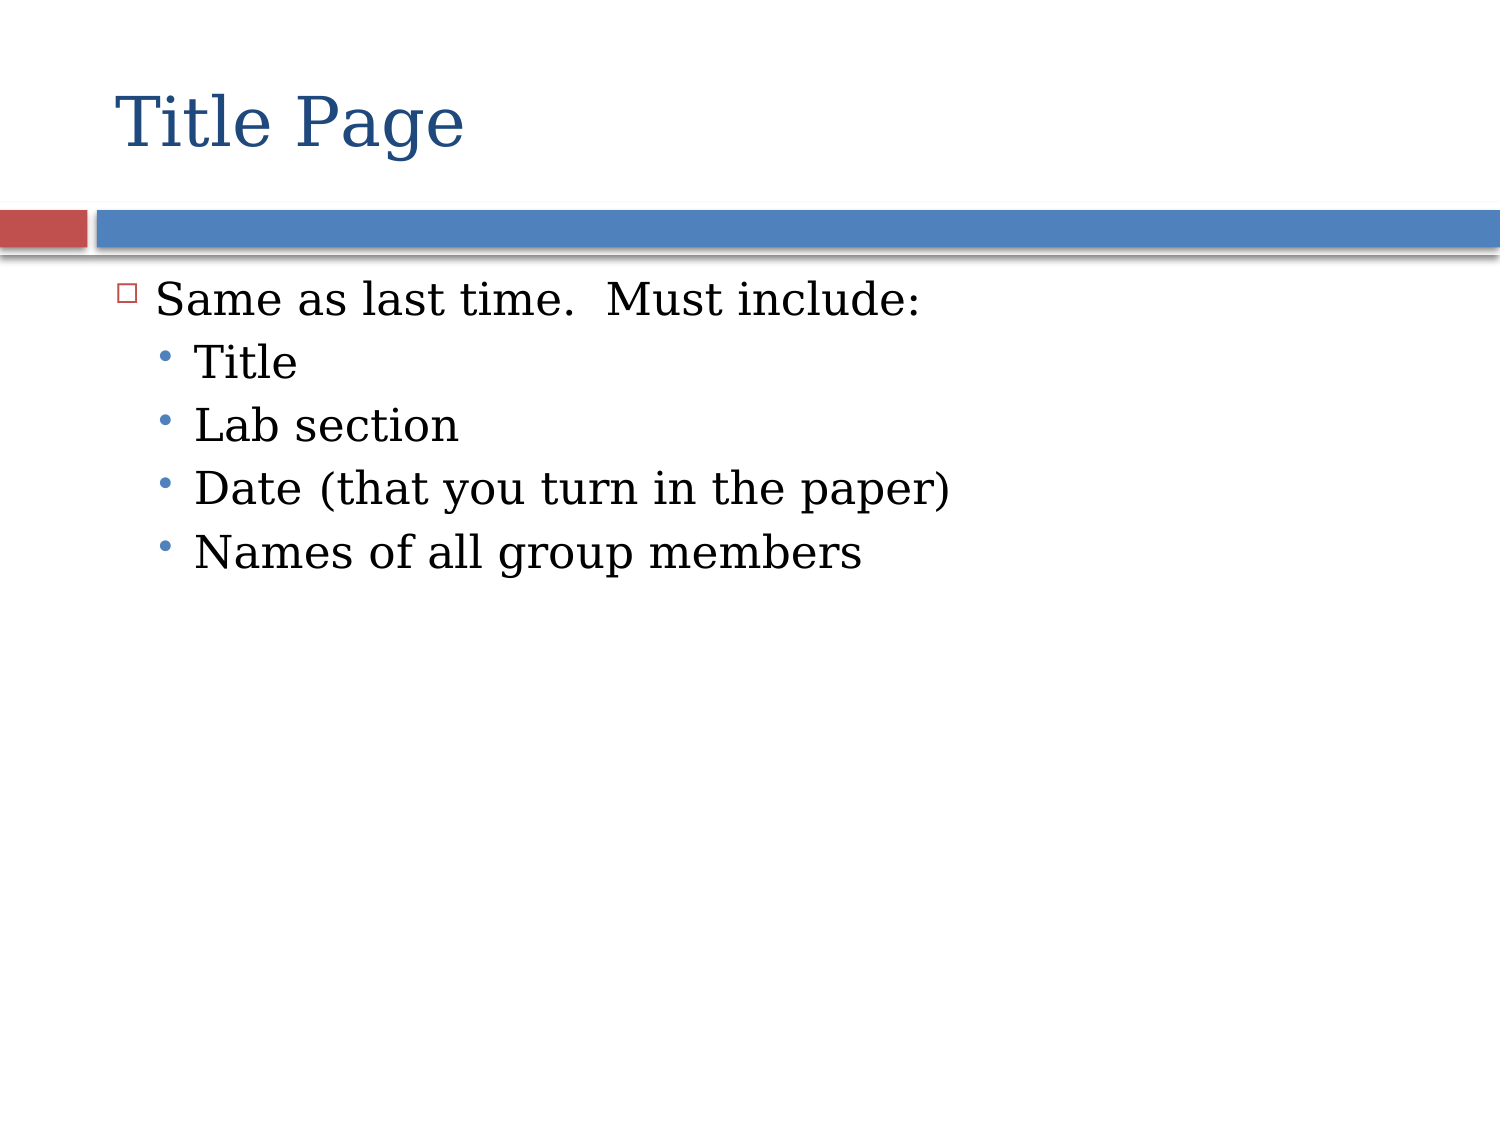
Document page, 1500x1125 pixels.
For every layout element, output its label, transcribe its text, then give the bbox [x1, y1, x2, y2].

list Same as last time. Must include: Title Lab section Date (that you turn in the paper) Names of all group members [100, 262, 1438, 1000]
title Title Page [100, 37, 1438, 200]
